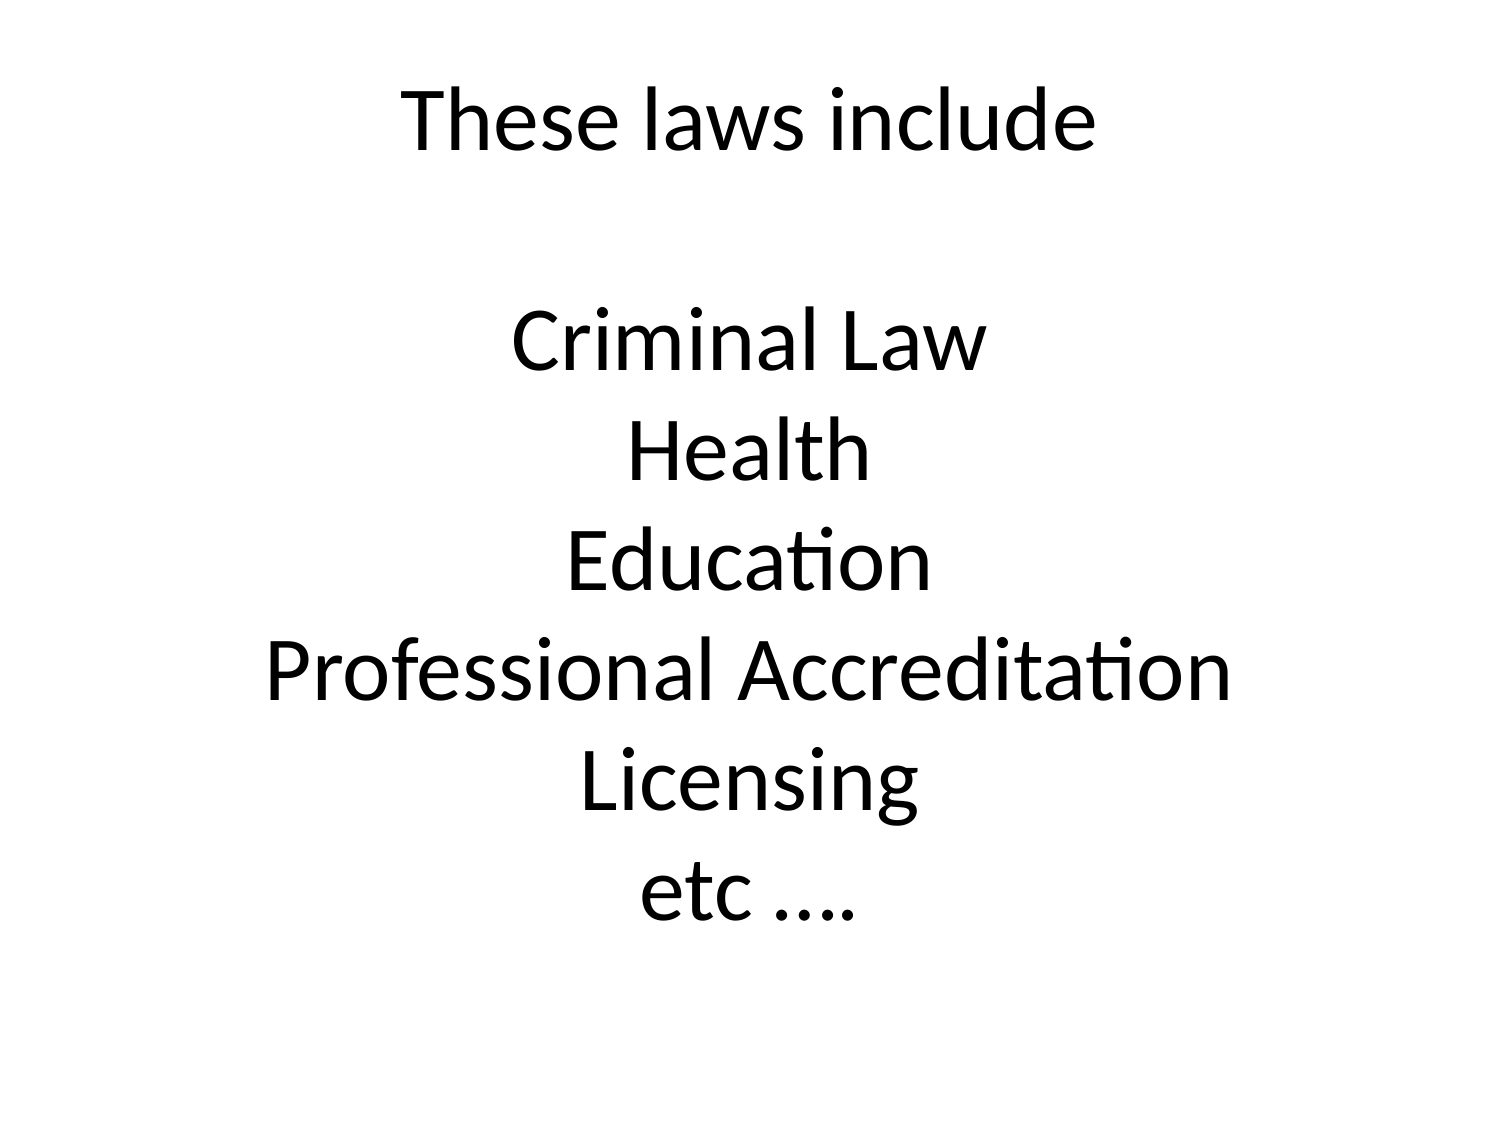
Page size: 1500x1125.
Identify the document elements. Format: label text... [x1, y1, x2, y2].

title These laws include Criminal Law Health Education Professional Accreditation Licensing etc …. [74, 44, 1426, 1063]
